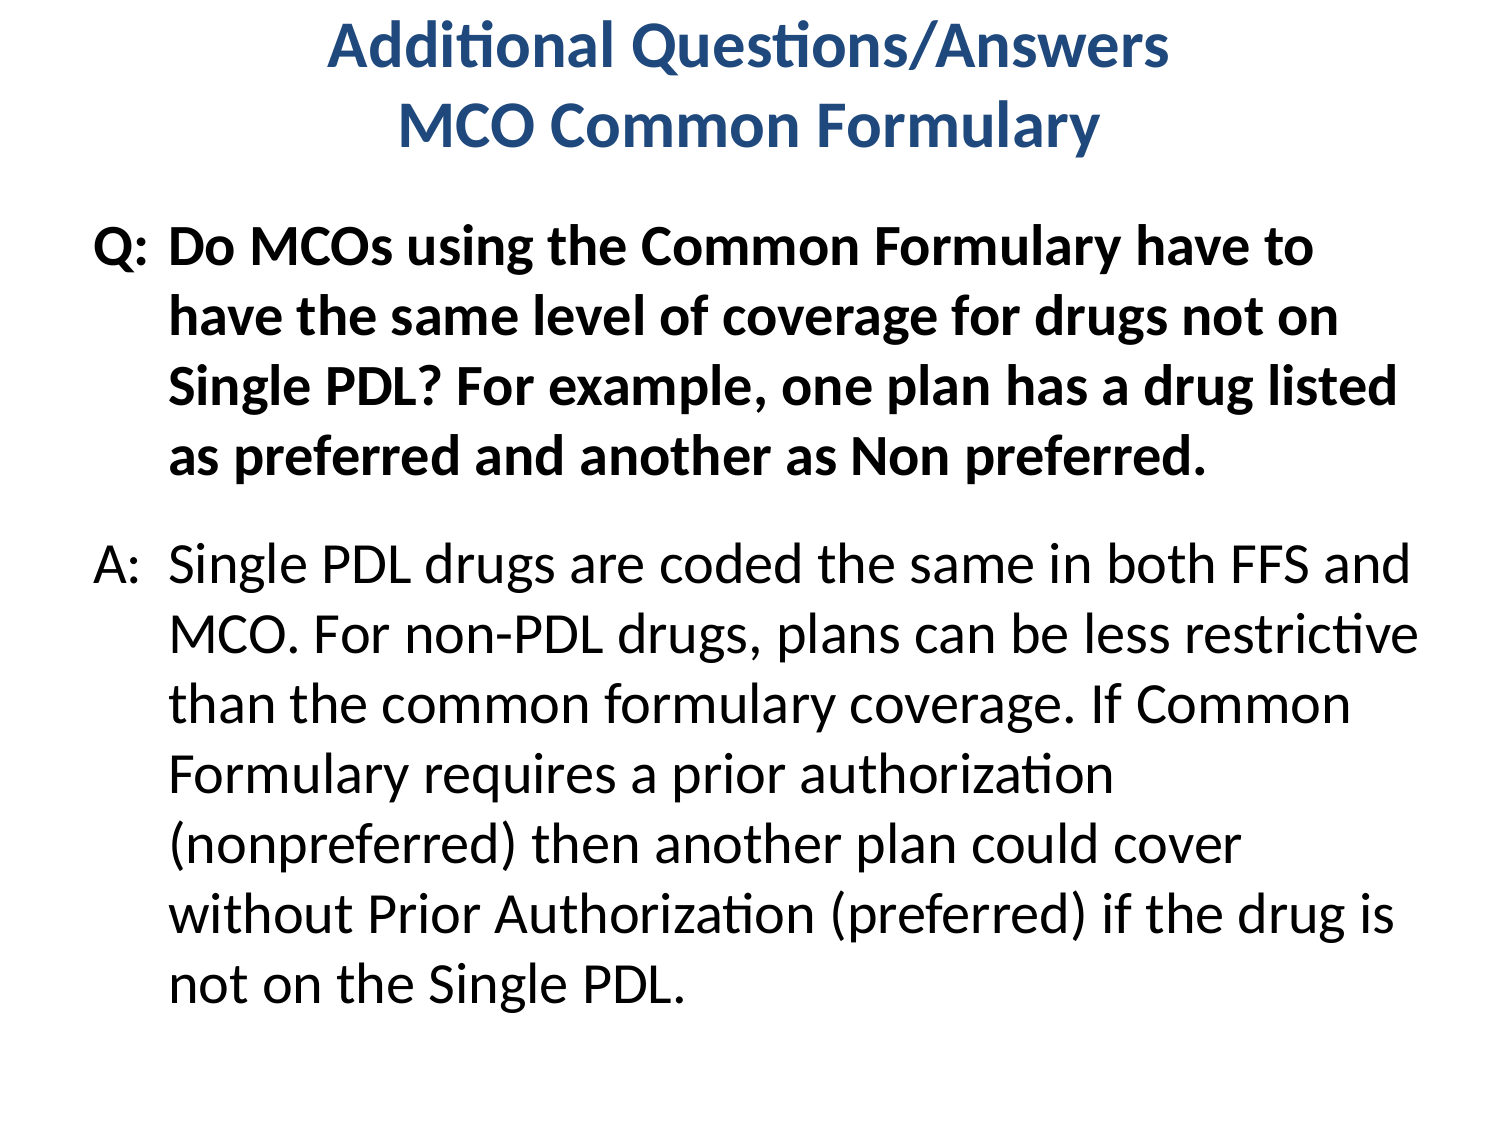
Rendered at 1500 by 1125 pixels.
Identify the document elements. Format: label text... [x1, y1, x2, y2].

list Q: Do MCOs using the Common Formulary have to have the same level of coverage for drugs not on Single PDL? For example, one plan has a drug listed as preferred and another as Non preferred. A: Single PDL drugs are coded the same in both FFS and MCO. For non-PDL drugs, plans can be less restrictive than the common formulary coverage. If Common Formulary requires a prior authorization (nonpreferred) then another plan could cover without Prior Authorization (preferred) if the drug is not on the Single PDL. [78, 200, 1450, 1038]
title Additional Questions/Answers MCO Common Formulary [49, 37, 1450, 125]
